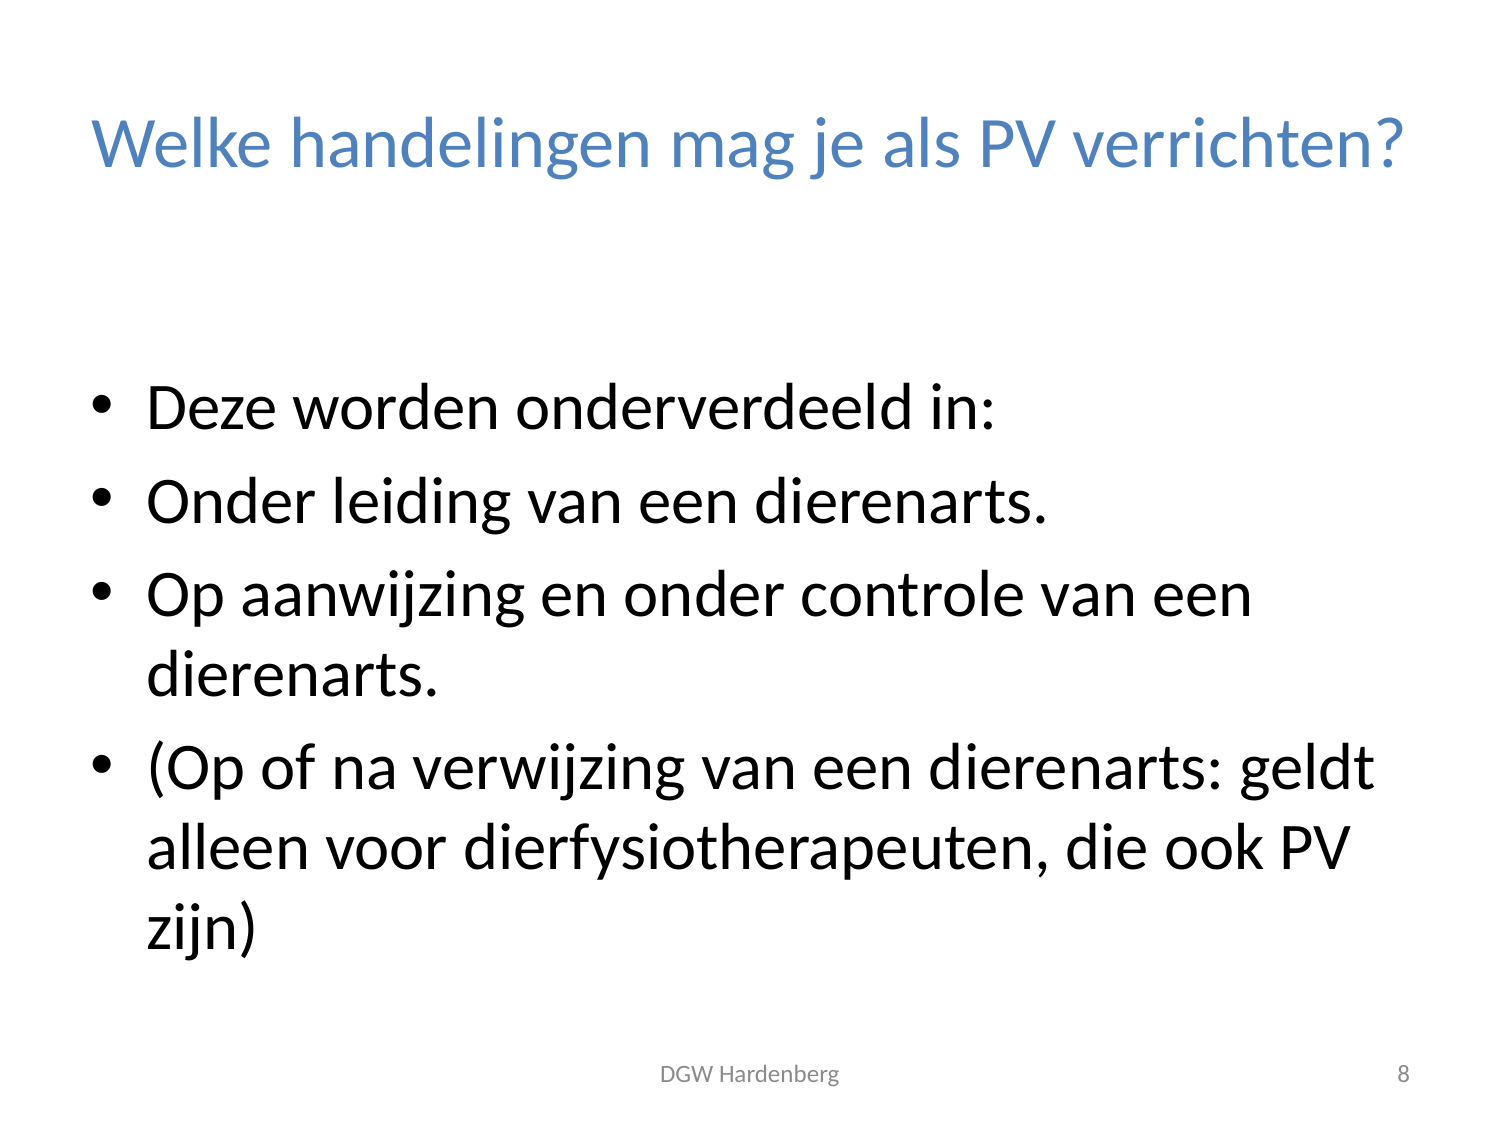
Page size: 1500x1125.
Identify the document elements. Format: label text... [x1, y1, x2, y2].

list Deze worden onderverdeeld in: Onder leiding van een dierenarts. Op aanwijzing en onder controle van een dierenarts. (Op of na verwijzing van een dierenarts: geldt alleen voor dierfysiotherapeuten, die ook PV zijn) [75, 262, 1425, 1005]
slide_number 8 [1074, 1042, 1425, 1103]
footer DGW Hardenberg [512, 1042, 988, 1103]
title Welke handelingen mag je als PV verrichten? [75, 45, 1425, 233]
